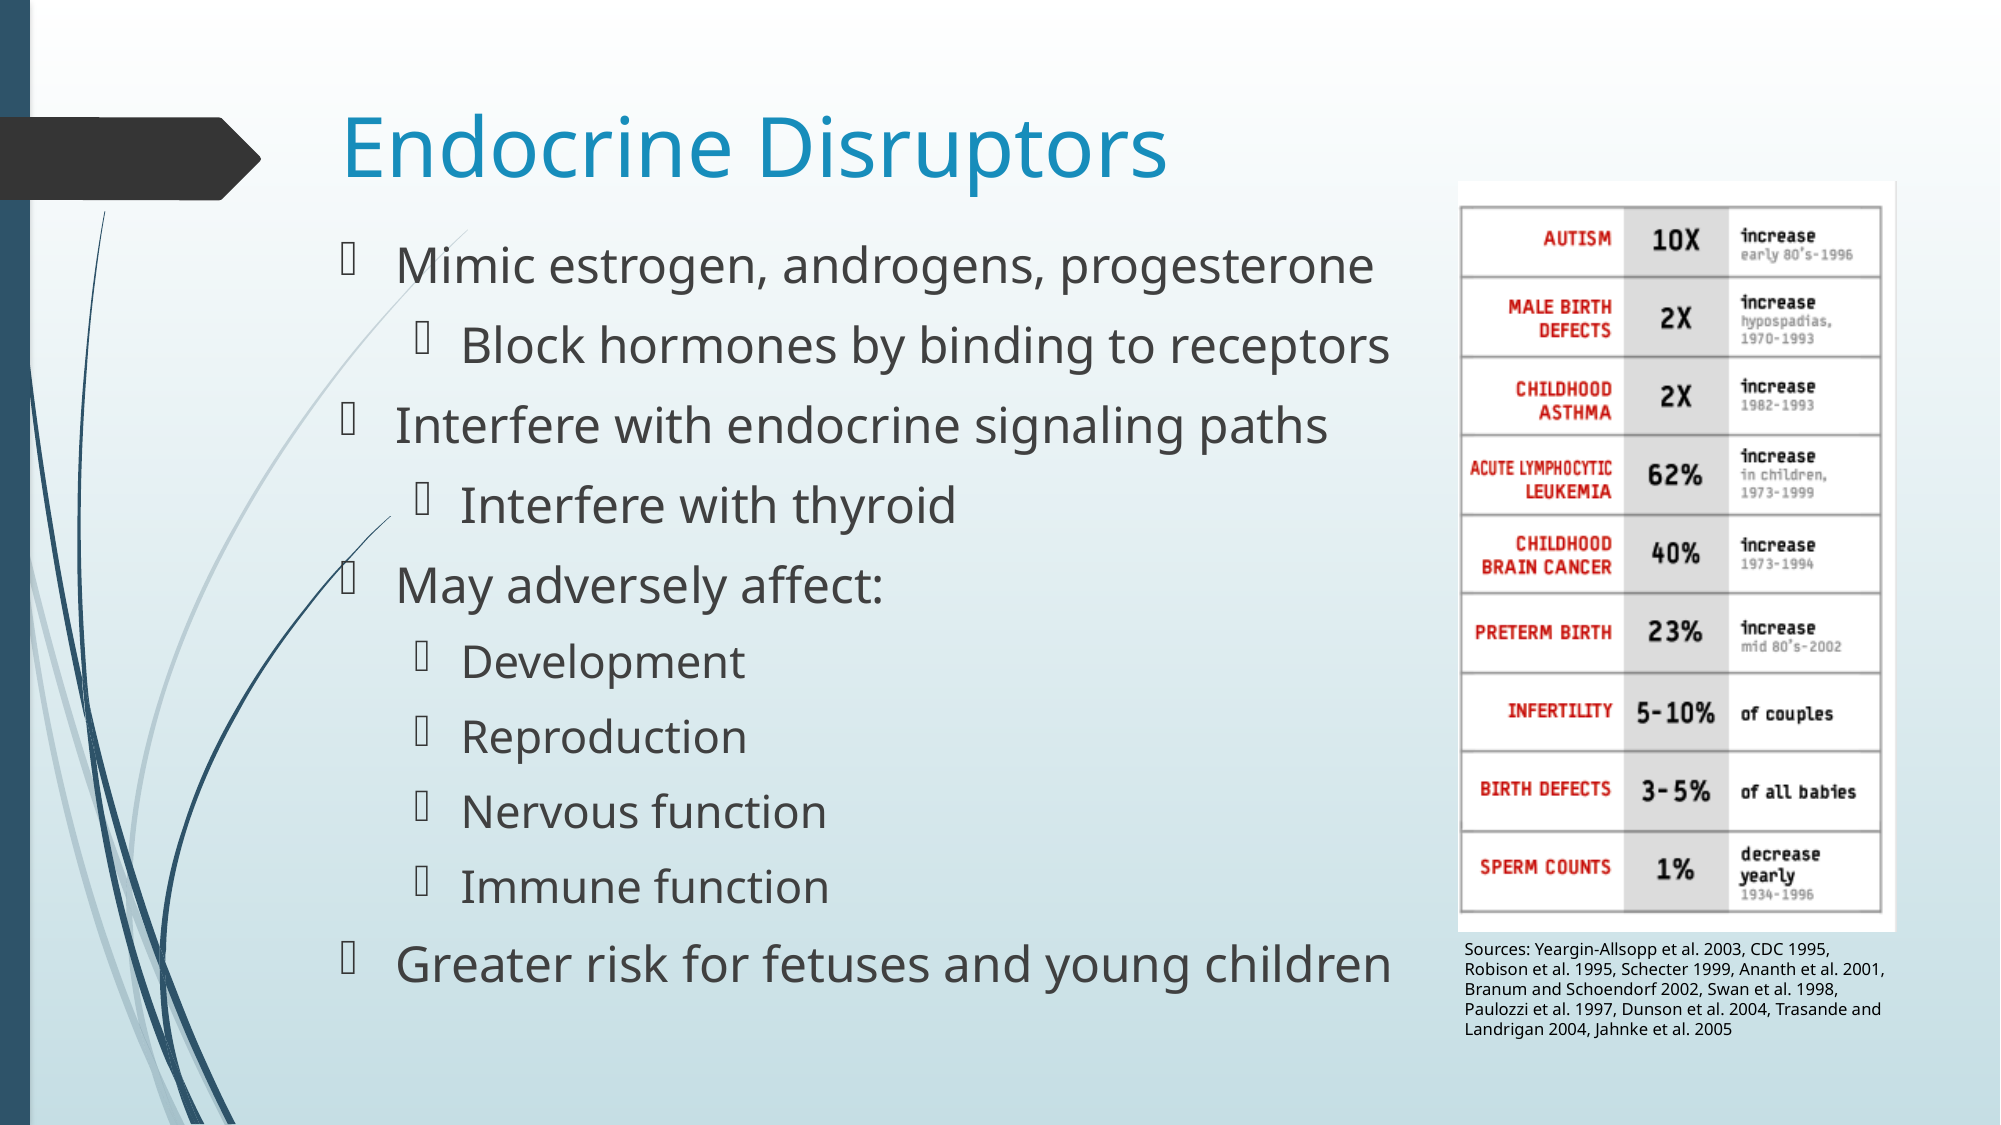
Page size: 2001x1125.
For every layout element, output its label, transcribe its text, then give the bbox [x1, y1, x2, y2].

title Endocrine Disruptors [325, 86, 1788, 226]
text_box Sources: Yeargin-Allsopp et al. 2003, CDC 1995, Robison et al. 1995, Schecter 1999, Ananth et al. 2001, Branum and Schoendorf 2002, Swan et al. 1998, Paulozzi et al. 1997, Dunson et al. 2004, Trasande and Landrigan 2004, Jahnke et al. 2005 [1449, 931, 1906, 1046]
list Mimic estrogen, androgens, progesterone Block hormones by binding to receptors Interfere with endocrine signaling paths Interfere with thyroid May adversely affect: Development Reproduction Nervous function Immune function Greater risk for fetuses and young children [324, 226, 1453, 1002]
picture [1458, 181, 1897, 932]
